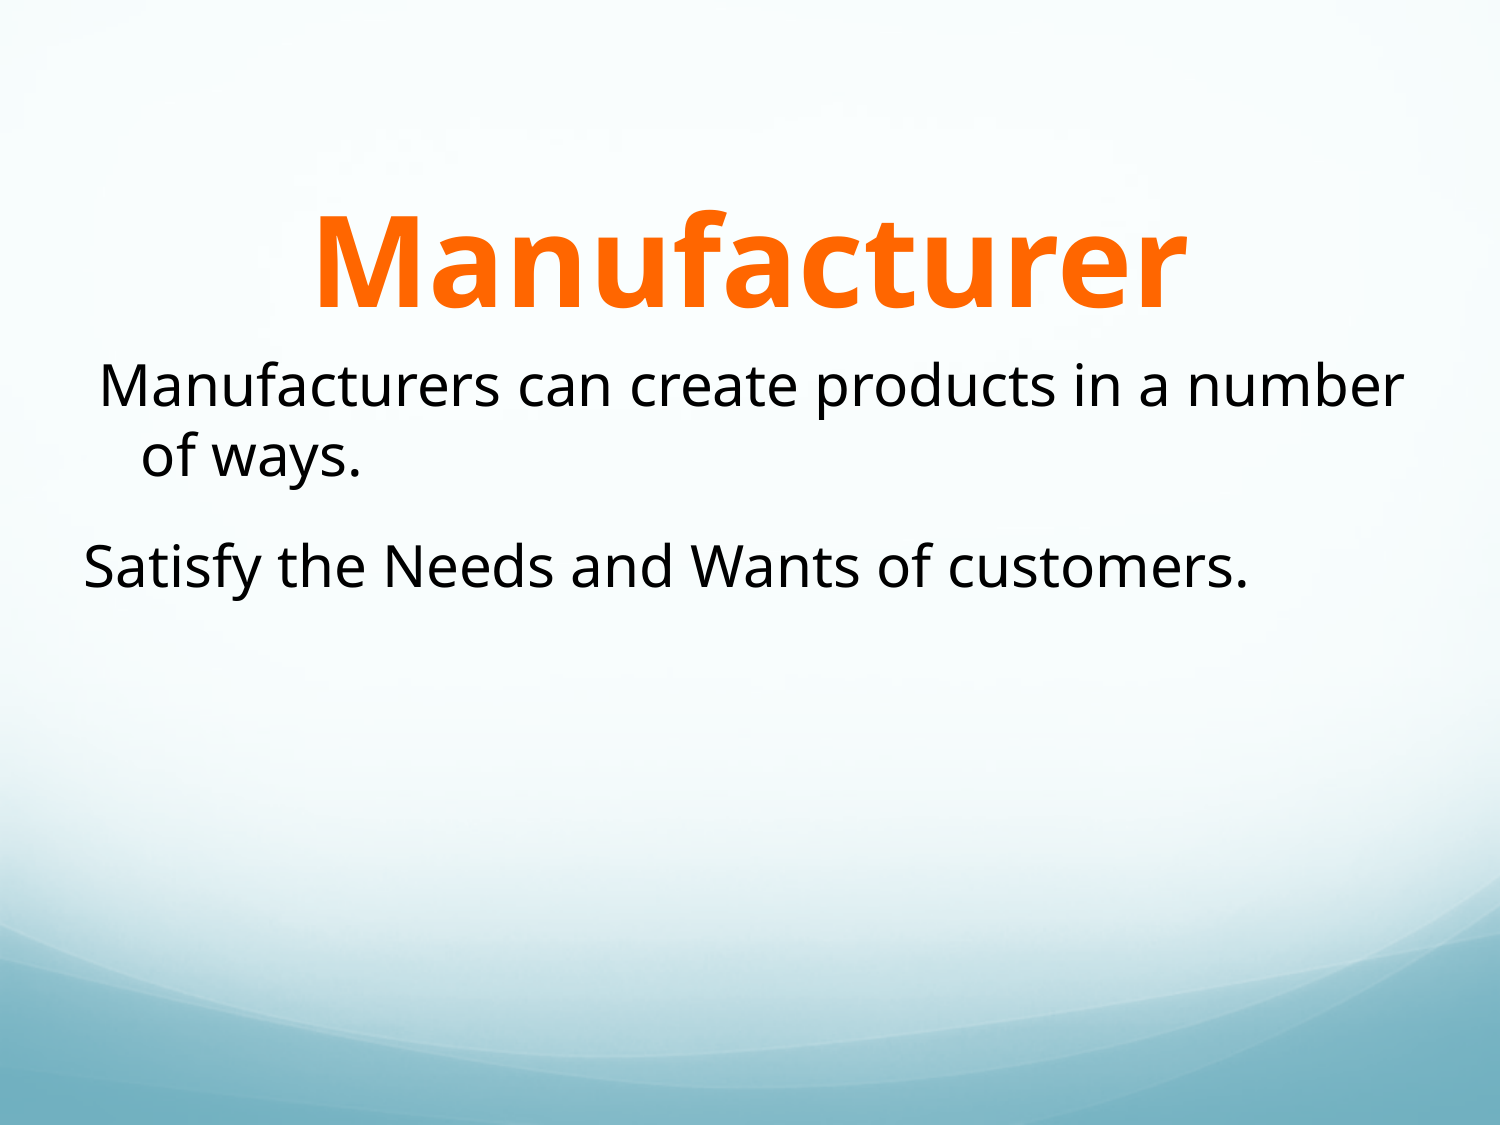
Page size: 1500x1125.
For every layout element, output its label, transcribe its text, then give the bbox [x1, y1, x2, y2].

list Manufacturers can create products in a number of ways. Satisfy the Needs and Wants of customers. [68, 340, 1432, 1055]
title Manufacturer [68, 203, 1432, 340]
